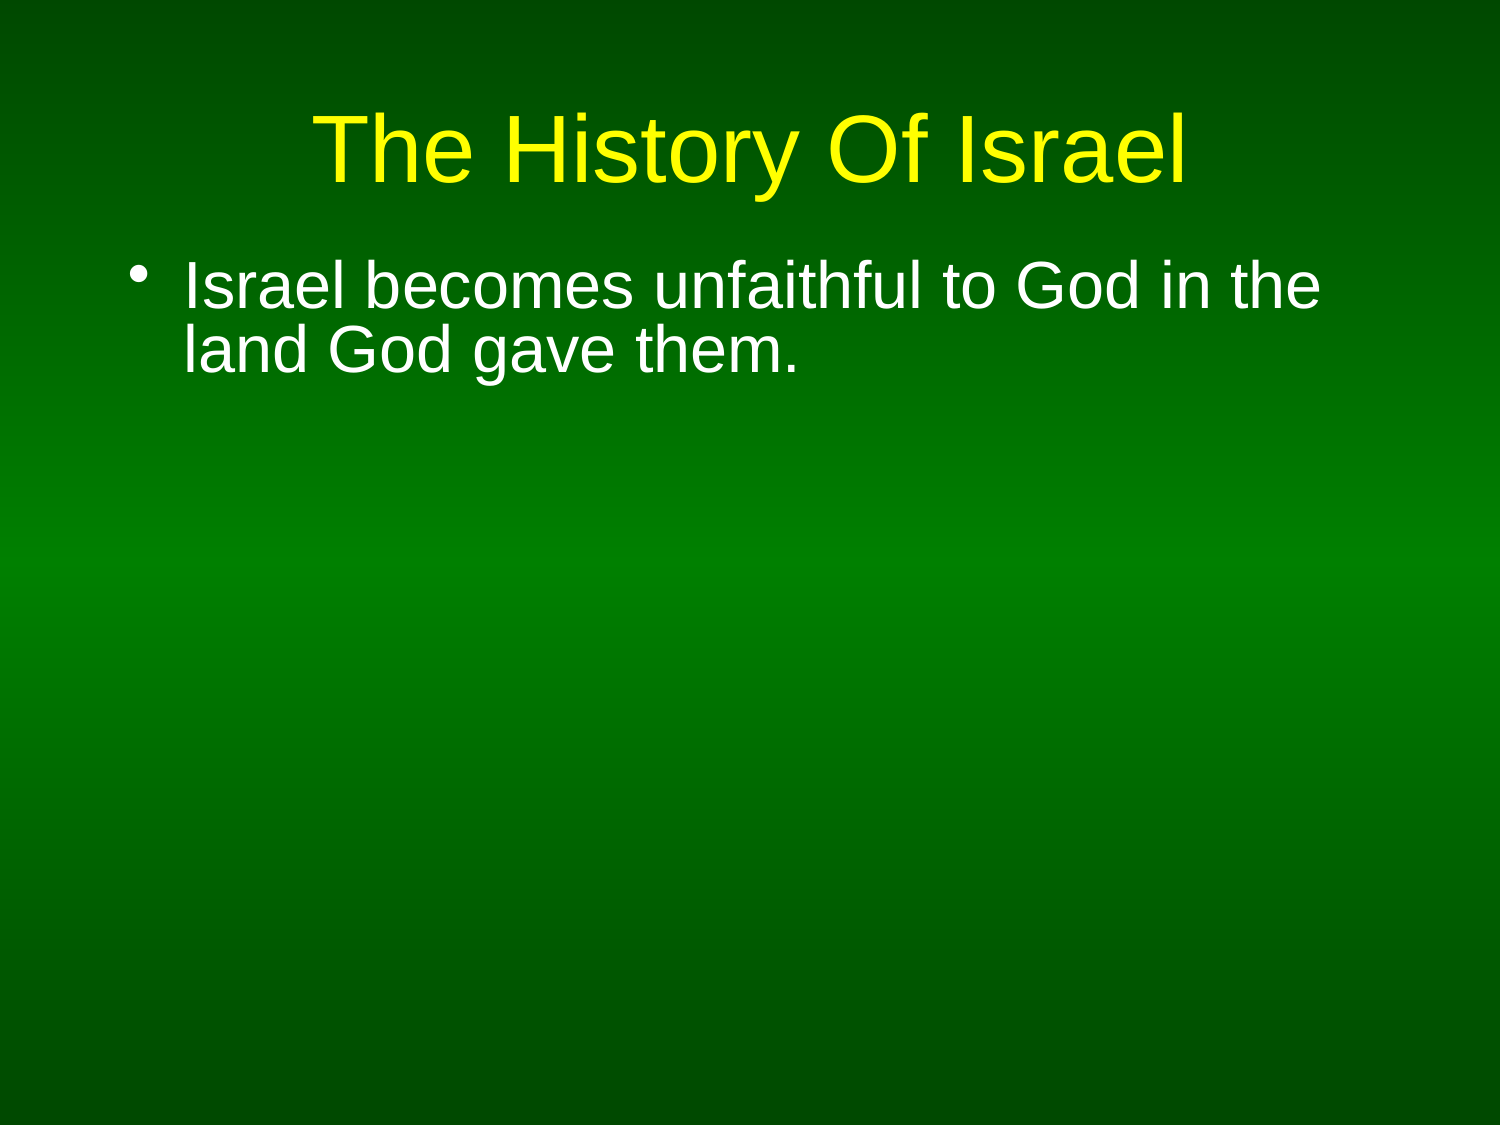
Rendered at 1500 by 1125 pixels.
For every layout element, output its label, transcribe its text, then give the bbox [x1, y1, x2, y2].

list Israel becomes unfaithful to God in the land God gave them. [112, 249, 1413, 438]
title The History Of Israel [37, 50, 1463, 238]
